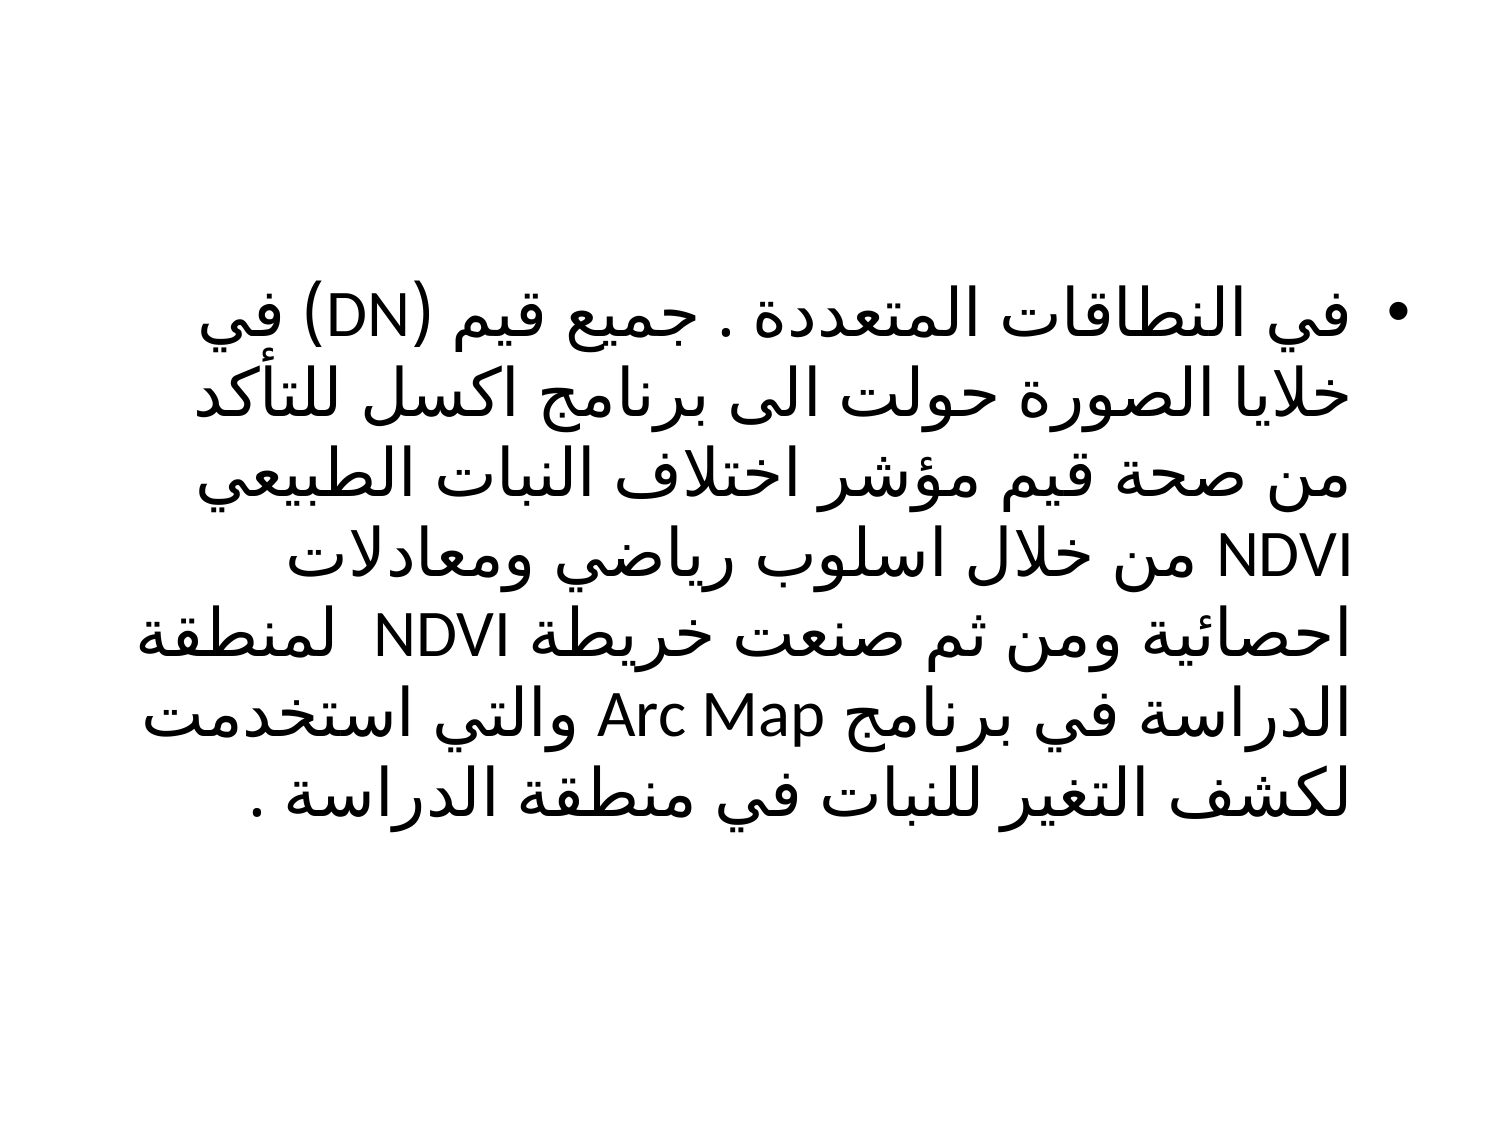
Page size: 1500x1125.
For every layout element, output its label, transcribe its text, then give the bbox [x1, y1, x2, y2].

list في النطاقات المتعددة . جميع قيم (DN) في خلايا الصورة حولت الى برنامج اكسل للتأكد من صحة قيم مؤشر اختلاف النبات الطبيعي NDVI من خلال اسلوب رياضي ومعادلات احصائية ومن ثم صنعت خريطة NDVI لمنطقة الدراسة في برنامج Arc Map والتي استخدمت لكشف التغير للنبات في منطقة الدراسة . [75, 262, 1425, 1005]
